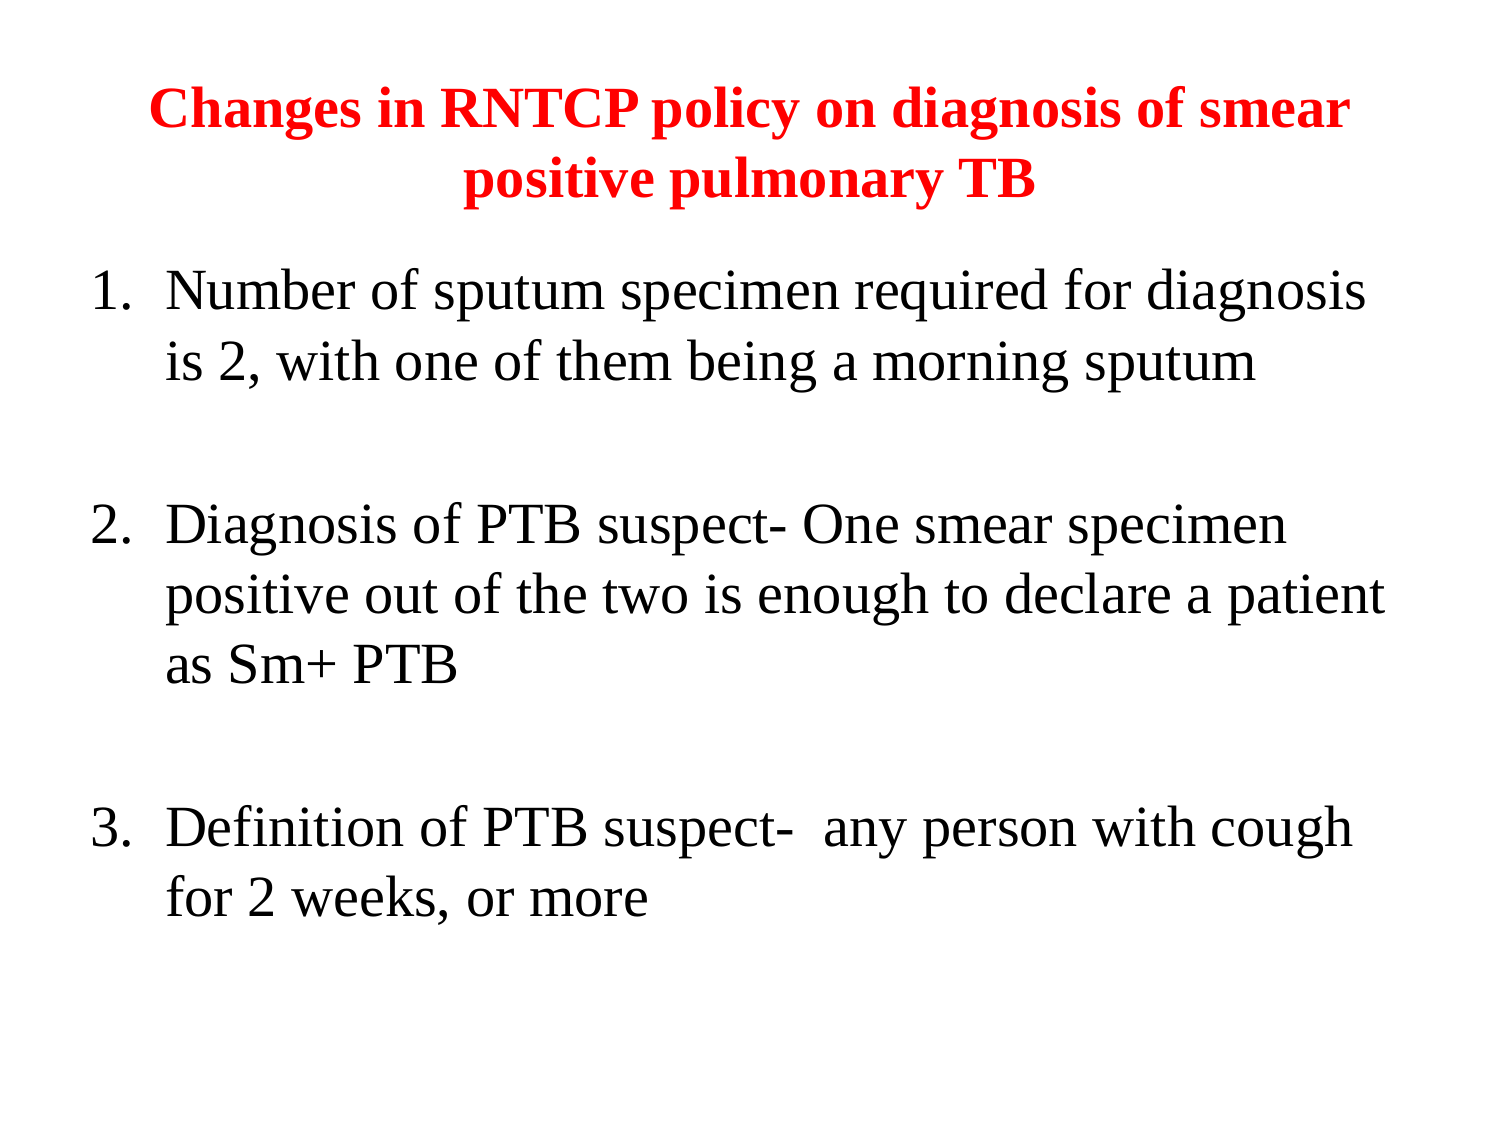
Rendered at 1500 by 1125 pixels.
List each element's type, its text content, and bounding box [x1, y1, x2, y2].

title Changes in RNTCP policy on diagnosis of smear positive pulmonary TB [75, 45, 1425, 187]
list Number of sputum specimen required for diagnosis is 2, with one of them being a morning sputum Diagnosis of PTB suspect- One smear specimen positive out of the two is enough to declare a patient as Sm+ PTB Definition of PTB suspect- any person with cough for 2 weeks, or more [75, 187, 1425, 1075]
